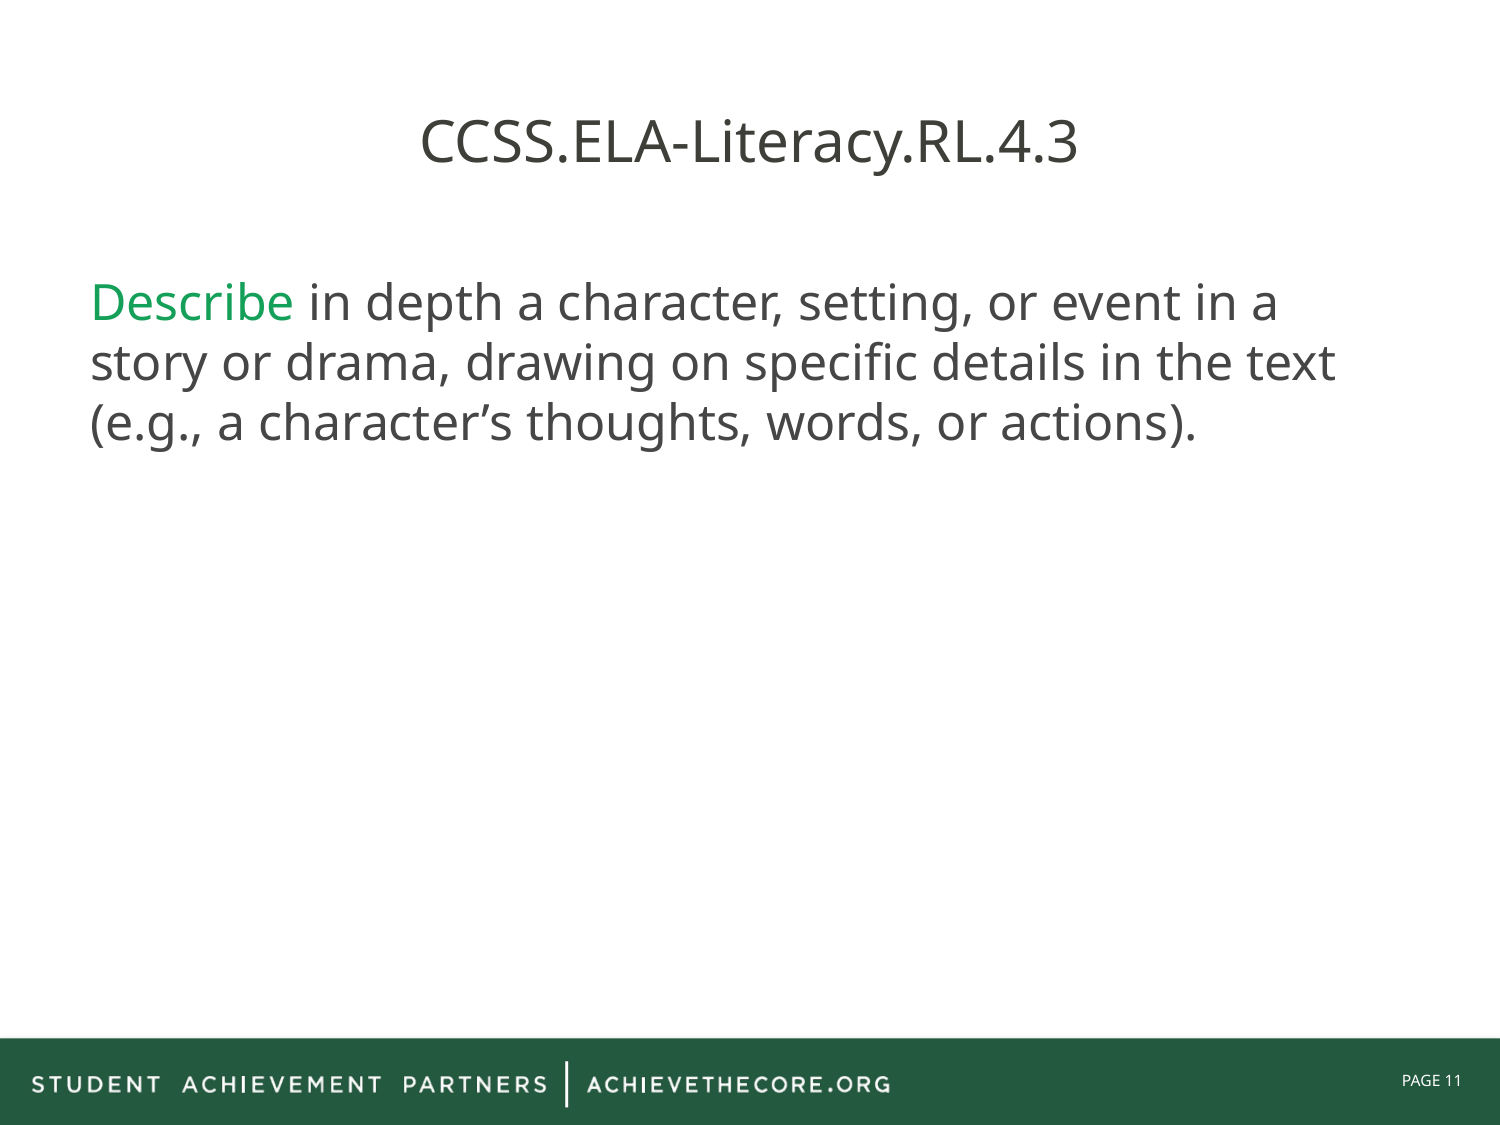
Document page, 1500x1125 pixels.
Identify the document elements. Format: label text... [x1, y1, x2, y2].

title CCSS.ELA-Literacy.RL.4.3 [75, 45, 1425, 233]
list Describe in depth a character, setting, or event in a story or drama, drawing on specific details in the text (e.g., a character’s thoughts, words, or actions). [75, 262, 1425, 952]
